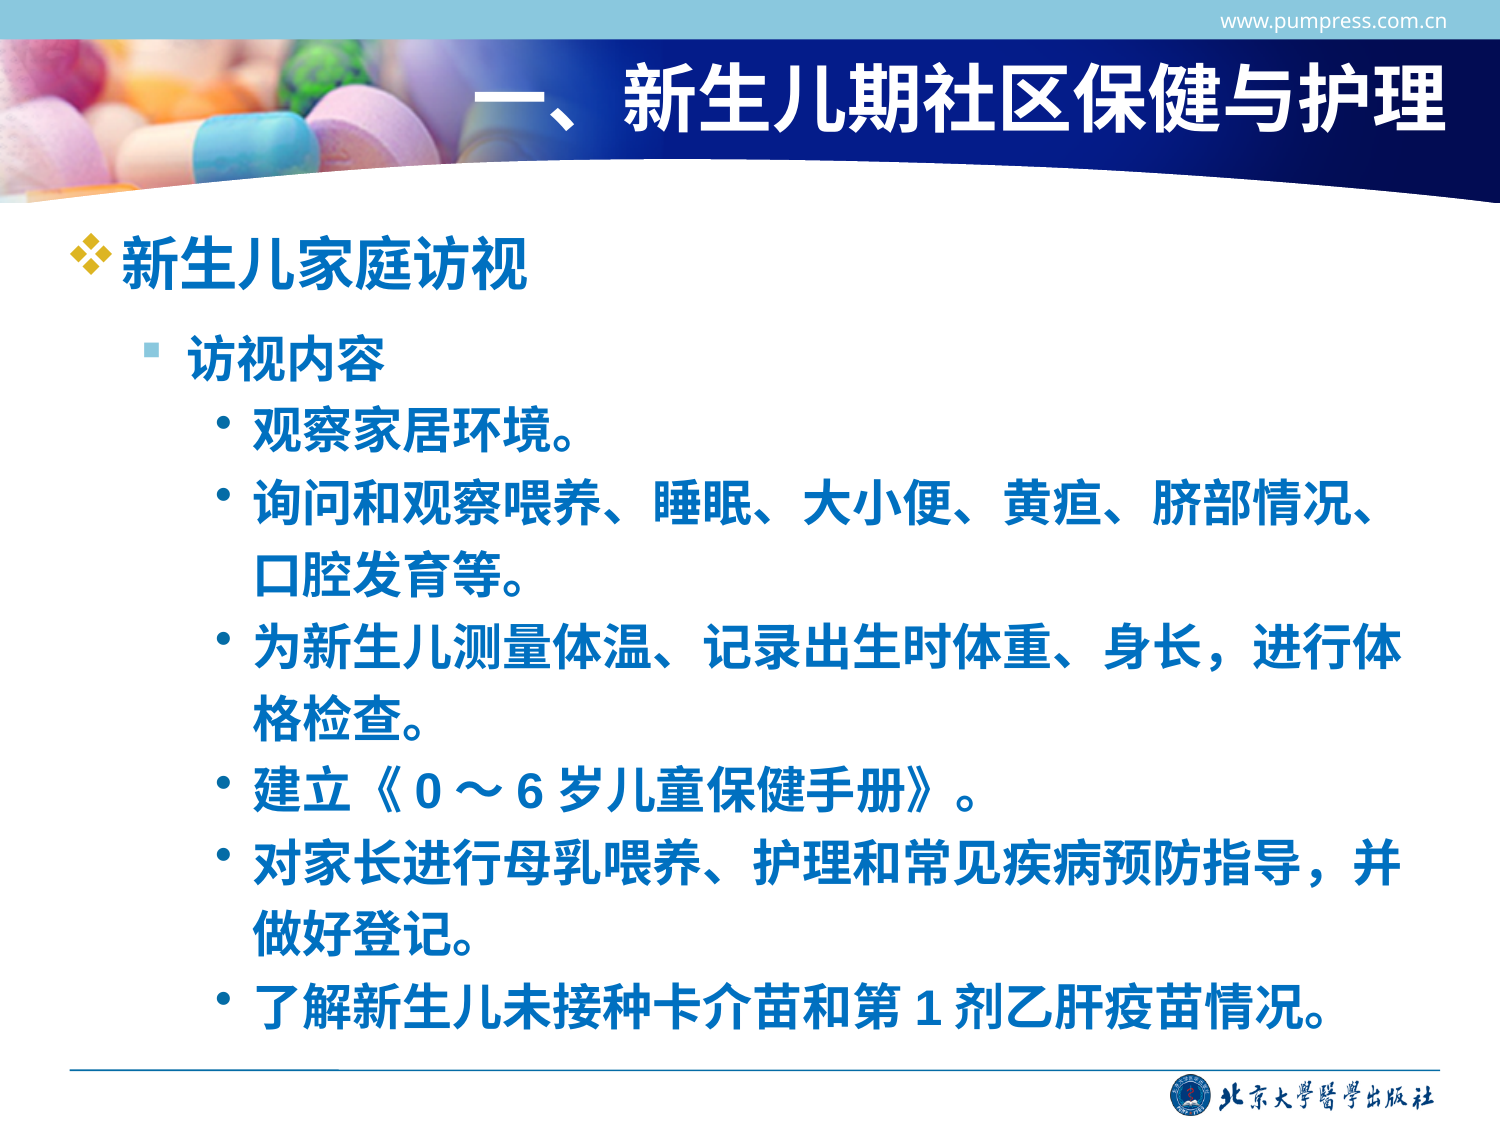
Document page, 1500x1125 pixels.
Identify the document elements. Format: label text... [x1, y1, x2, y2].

title 一、新生儿期社区保健与护理 [137, 49, 1463, 143]
picture [0, 40, 1500, 203]
list 新生儿家庭访视 访视内容 观察家居环境。 询问和观察喂养、睡眠、大小便、黄疸、脐部情况、口腔发育等。 为新生儿测量体温、记录出生时体重、身长，进行体格检查。 建立《0～6岁儿童保健手册》。 对家长进行母乳喂养、护理和常见疾病预防指导，并做好登记。 了解新生儿未接种卡介苗和第1剂乙肝疫苗情况。 [49, 184, 1463, 1071]
picture [1170, 1074, 1436, 1118]
slide_number www.pumpress.com.cn [1024, 0, 1463, 38]
